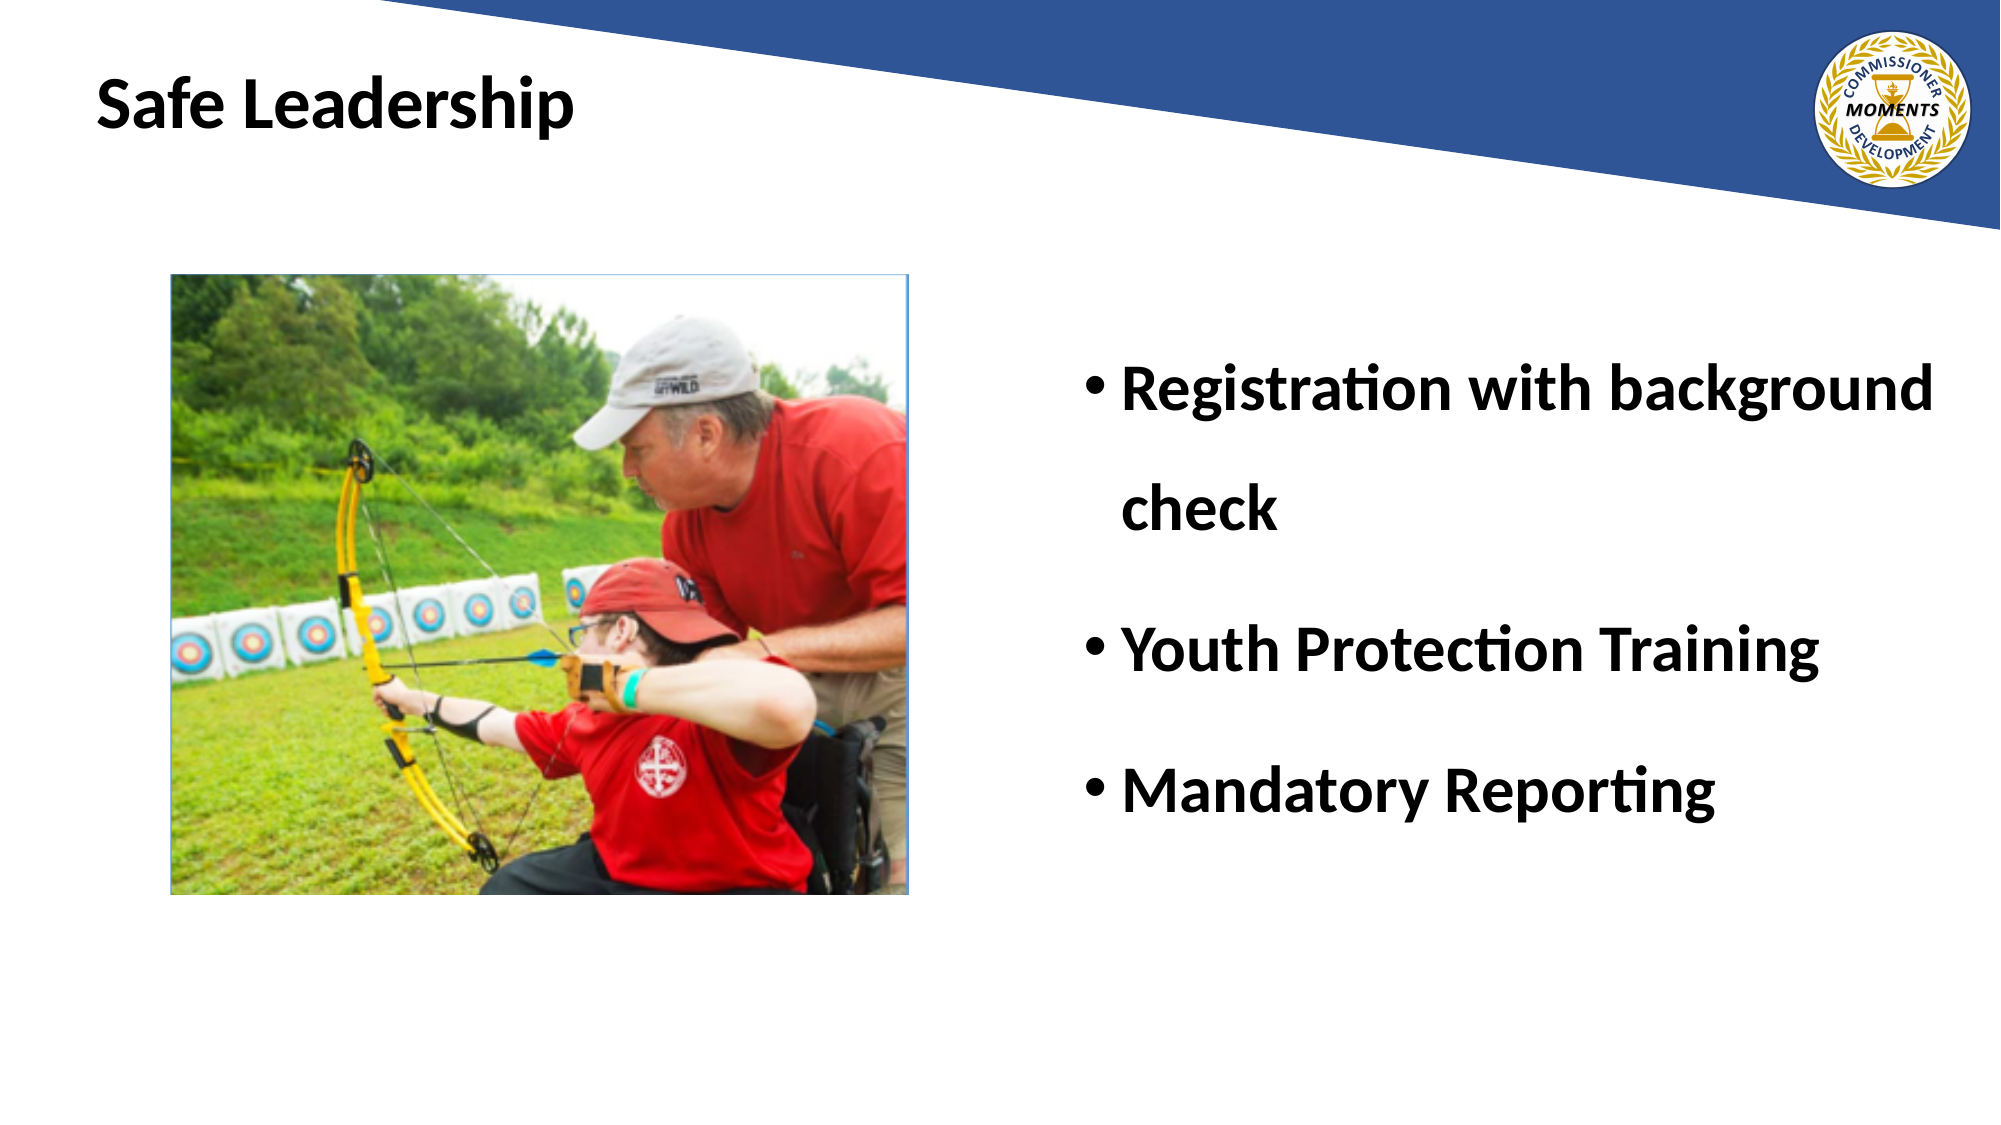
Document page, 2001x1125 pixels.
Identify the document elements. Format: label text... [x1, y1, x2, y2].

text_box Registration with background check Youth Protection Training Mandatory Reporting [1068, 205, 1959, 920]
title Safe Leadership [81, 53, 800, 155]
picture [170, 273, 909, 895]
picture [1813, 30, 1972, 189]
